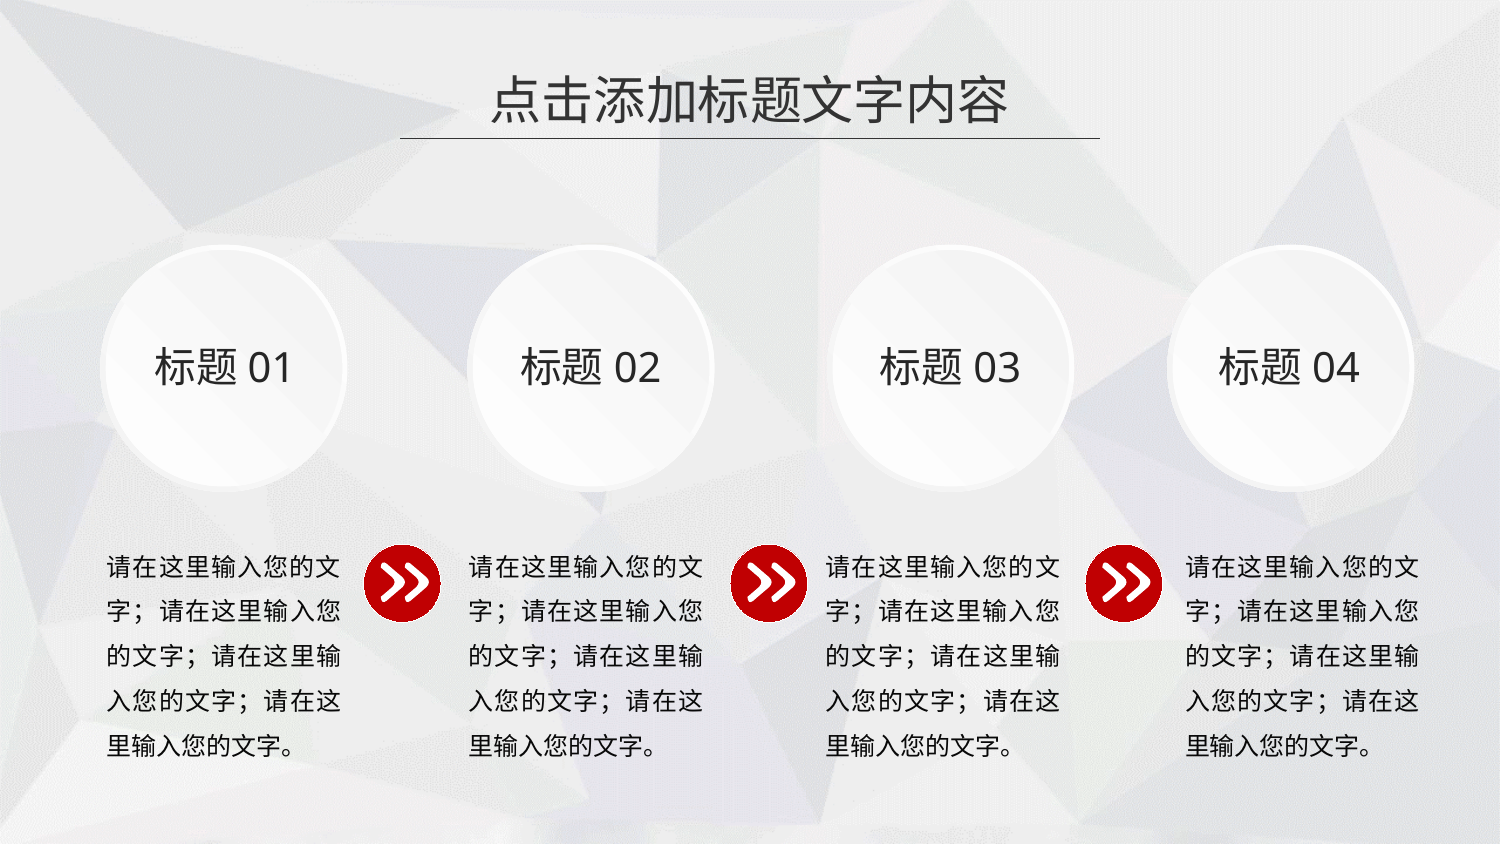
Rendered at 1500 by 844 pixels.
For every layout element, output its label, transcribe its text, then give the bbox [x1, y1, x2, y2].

text_box 点击添加标题文字内容 [472, 60, 1028, 137]
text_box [1084, 543, 1163, 623]
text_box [729, 543, 808, 623]
picture [0, 0, 1500, 844]
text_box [363, 543, 442, 623]
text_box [1166, 244, 1415, 493]
text_box 请在这里输入您的文字；请在这里输入您的文字；请在这里输入您的文字；请在这里输入您的文字。 [95, 530, 353, 767]
text_box 请在这里输入您的文字；请在这里输入您的文字；请在这里输入您的文字；请在这里输入您的文字。 [457, 530, 715, 767]
text_box 请在这里输入您的文字；请在这里输入您的文字；请在这里输入您的文字；请在这里输入您的文字。 [1173, 530, 1431, 767]
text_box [467, 244, 715, 493]
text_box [100, 244, 348, 493]
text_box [826, 244, 1075, 493]
text_box 请在这里输入您的文字；请在这里输入您的文字；请在这里输入您的文字；请在这里输入您的文字。 [814, 530, 1072, 767]
